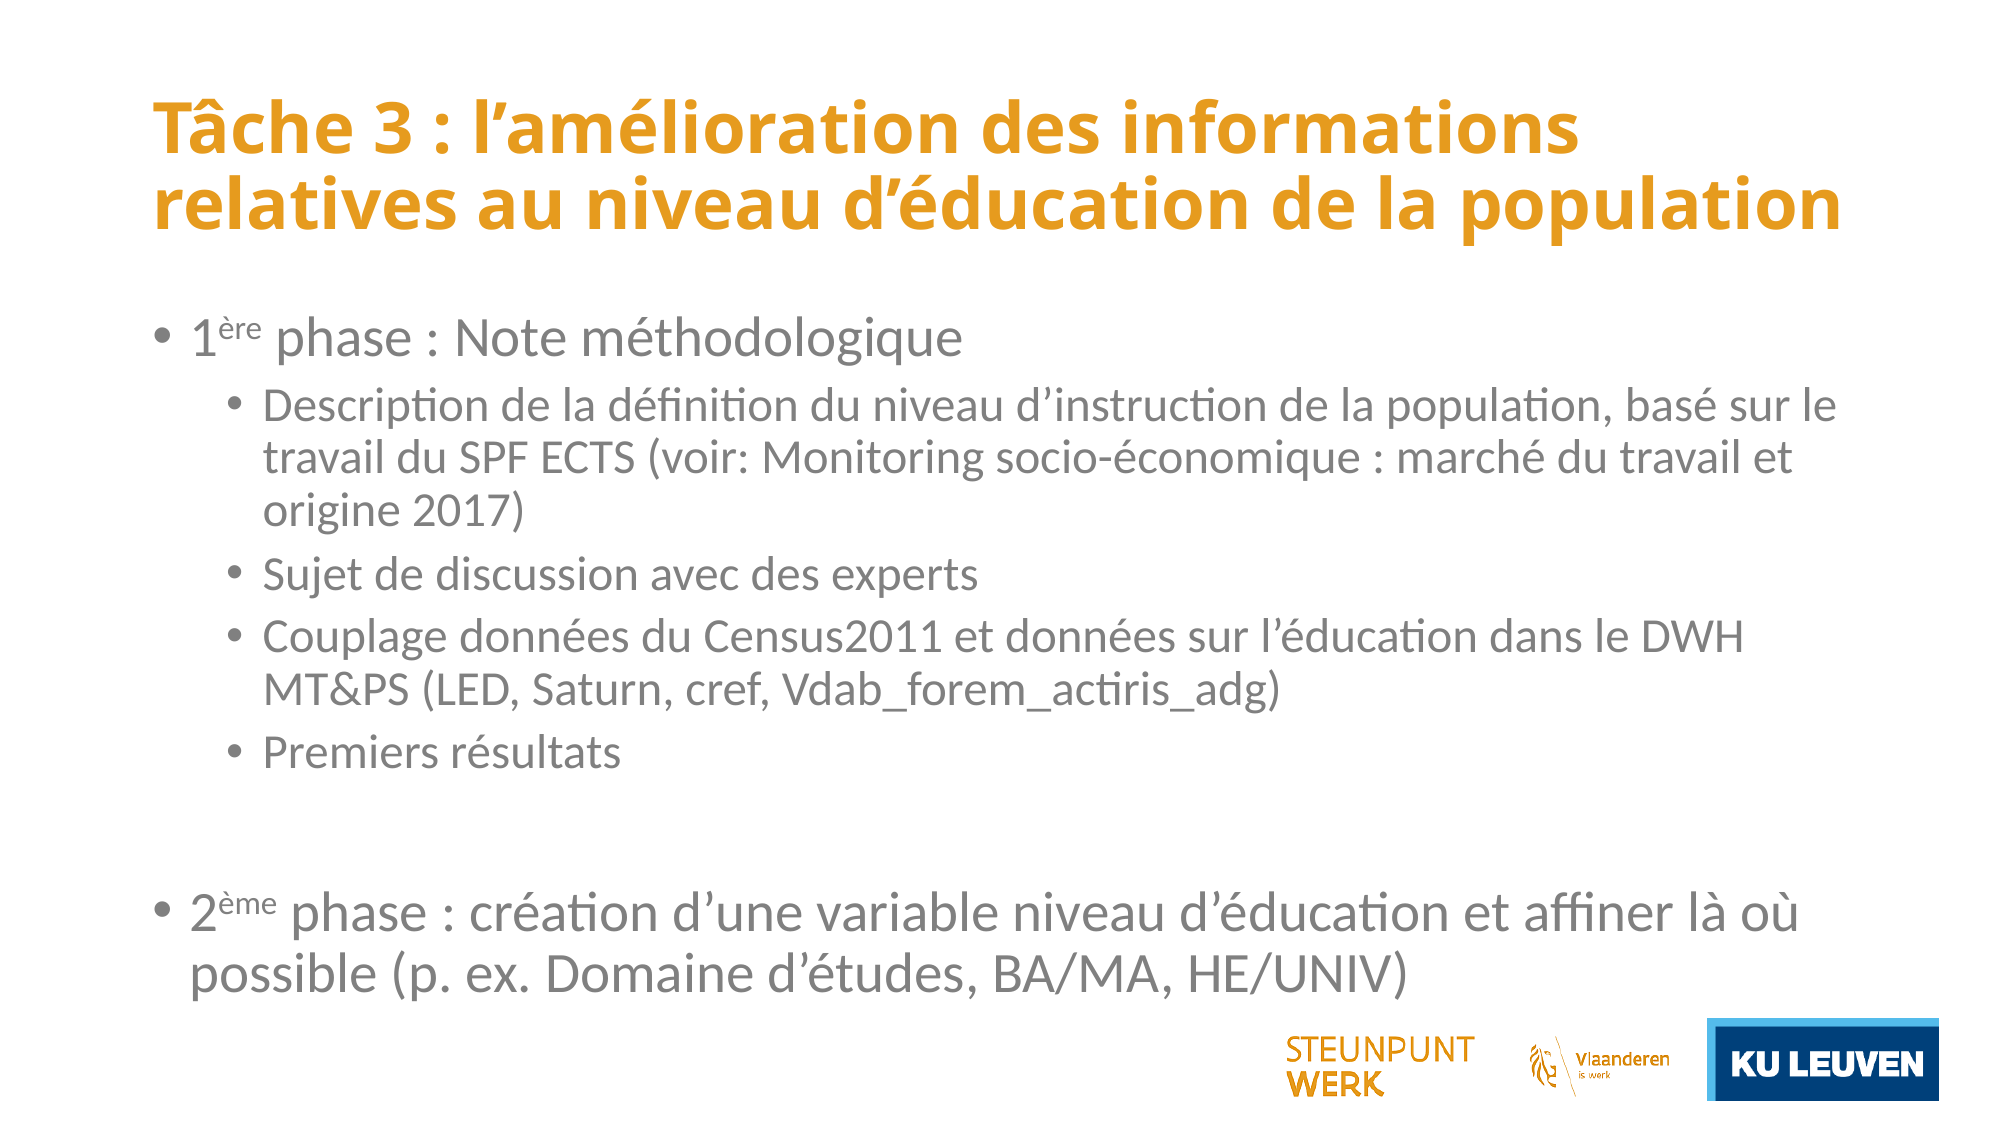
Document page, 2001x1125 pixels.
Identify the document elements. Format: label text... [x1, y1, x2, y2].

picture [1707, 1018, 1939, 1101]
title Tâche 3 : l’amélioration des informations relatives au niveau d’éducation de la population [137, 59, 1863, 278]
picture [1277, 1031, 1678, 1101]
list 1ère phase : Note méthodologique Description de la définition du niveau d’instruction de la population, basé sur le travail du SPF ECTS (voir: Monitoring socio-économique : marché du travail et origine 2017) Sujet de discussion avec des experts Couplage données du Census2011 et données sur l’éducation dans le DWH MT&PS (LED, Saturn, cref, Vdab_forem_actiris_adg) Premiers résultats 2ème phase : création d’une variable niveau d’éducation et affiner là où possible (p. ex. Domaine d’études, BA/MA, HE/UNIV) [137, 299, 1863, 1014]
